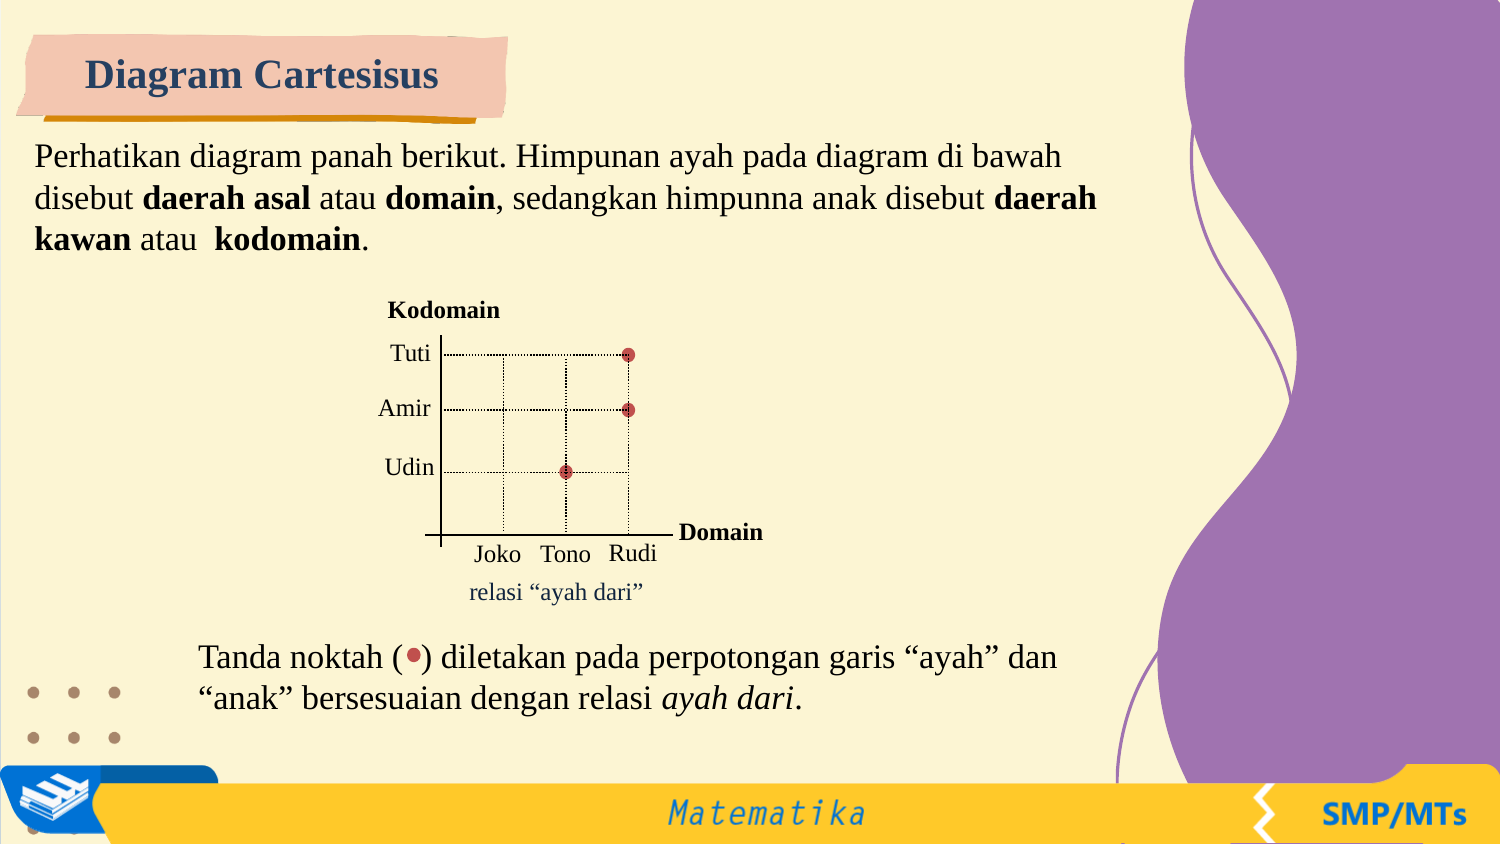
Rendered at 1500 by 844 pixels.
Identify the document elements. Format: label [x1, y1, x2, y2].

text_box [362, 285, 780, 577]
text_box [10, 34, 514, 124]
text_box [183, 626, 1144, 726]
text_box [0, 0, 1500, 844]
